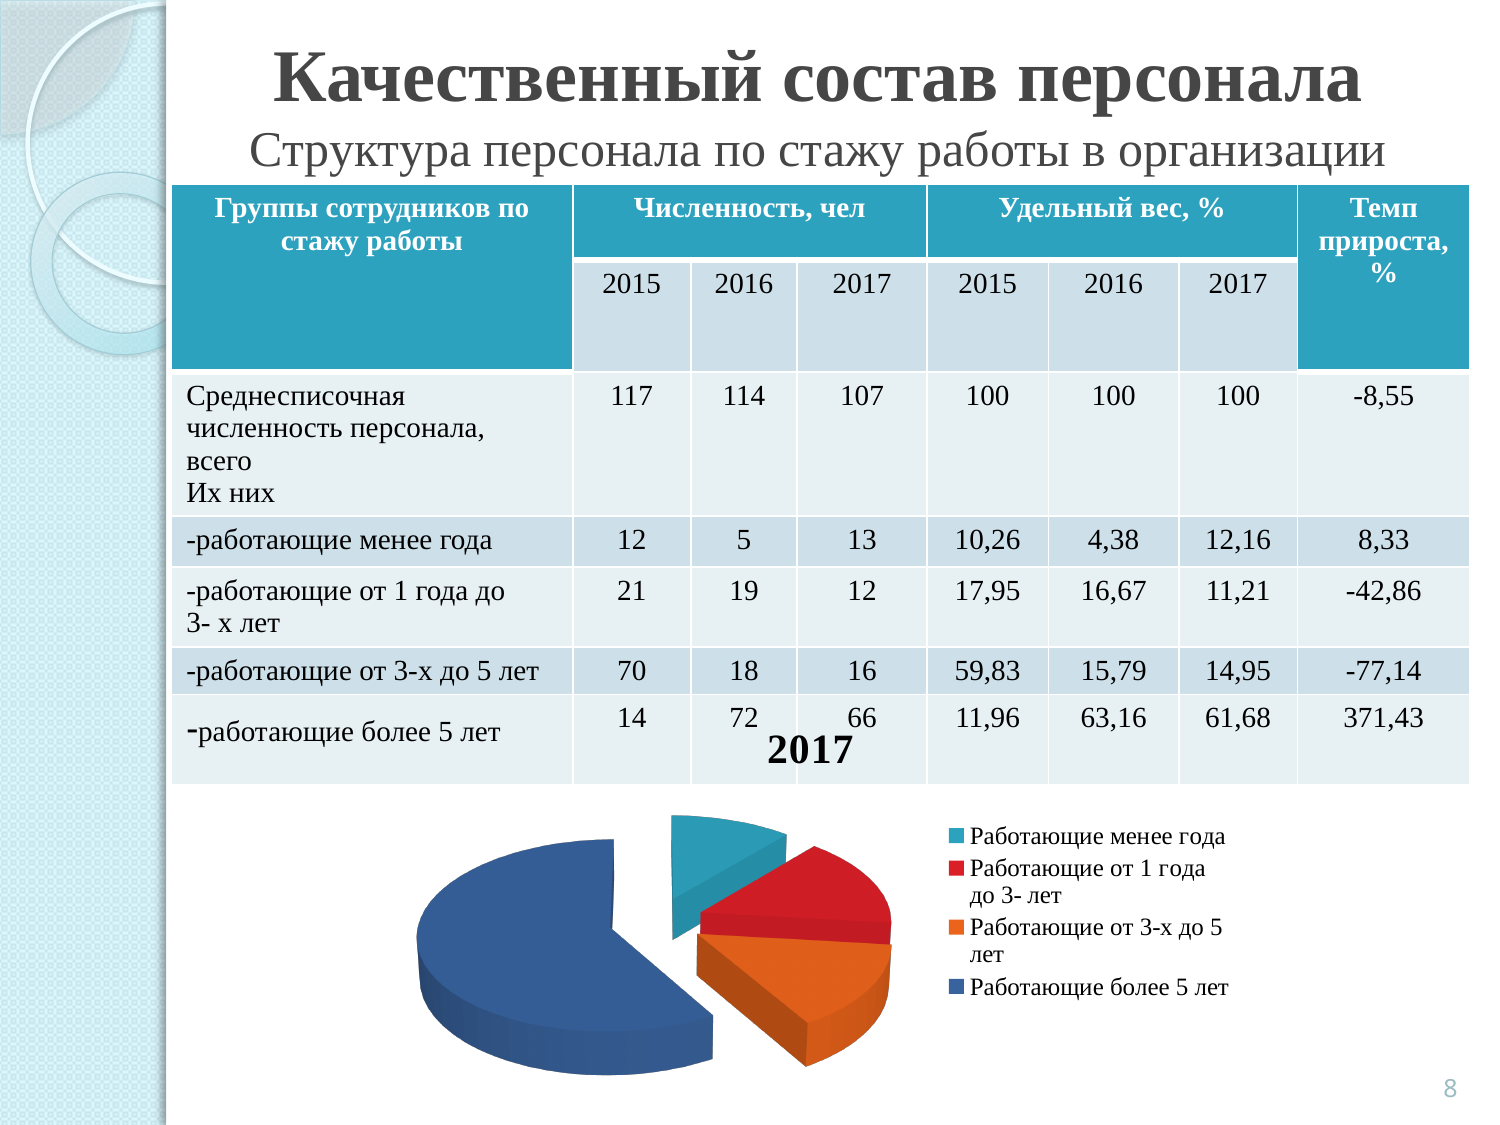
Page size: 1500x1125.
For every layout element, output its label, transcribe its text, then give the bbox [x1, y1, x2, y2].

table_cell 11,21 [1180, 568, 1297, 646]
slide_number 8 [1413, 1034, 1488, 1113]
table_cell 2016 [692, 263, 796, 371]
table_cell 2017 [798, 263, 926, 371]
table_cell -работающие от 1 года до 3- х лет [172, 568, 572, 646]
table_cell 2015 [928, 263, 1048, 371]
table_cell 117 [574, 373, 690, 515]
table_cell 8,33 [1298, 517, 1469, 566]
table_cell 100 [1049, 373, 1178, 515]
table_cell 100 [1180, 373, 1297, 515]
table_cell 100 [928, 373, 1048, 515]
table_cell 371,43 [1298, 695, 1469, 784]
table_header Группы сотрудников по стажу работы [172, 185, 572, 369]
table_cell -77,14 [1298, 648, 1469, 694]
table_cell -42,86 [1298, 568, 1469, 646]
title Качественный состав персонала Структура персонала по стажу работы в организации [171, 19, 1466, 184]
table_cell -8,55 [1298, 375, 1469, 515]
table_cell 16,67 [1049, 568, 1178, 646]
table_cell 59,83 [928, 648, 1048, 694]
table_cell -работающие менее года [172, 517, 572, 566]
table_cell 13 [798, 517, 926, 566]
table_cell 107 [798, 373, 926, 515]
table_header Удельный вес, % [928, 185, 1297, 257]
table_cell 15,79 [1049, 648, 1178, 694]
table_cell 10,26 [928, 517, 1048, 566]
table_cell 2016 [1049, 263, 1178, 371]
table_cell 114 [692, 373, 796, 515]
table_cell 21 [574, 568, 690, 646]
table_cell 61,68 [1251, 695, 1297, 784]
chart [371, 696, 1251, 1125]
table_cell 12,16 [1180, 517, 1297, 566]
table_cell 70 [574, 648, 690, 694]
table_cell -работающие более 5 лет [172, 695, 370, 784]
table_cell 4,38 [1049, 517, 1178, 566]
table_cell 5 [692, 517, 796, 566]
table_cell 2015 [574, 263, 690, 371]
table_cell 17,95 [928, 568, 1048, 646]
table_cell 12 [574, 517, 690, 566]
table_header Численность, чел [574, 185, 926, 257]
table_cell 18 [692, 648, 796, 694]
table_cell 14,95 [1180, 648, 1297, 694]
table_cell 19 [692, 568, 796, 646]
table_header Темп прироста,% [1298, 185, 1469, 369]
table_cell 12 [798, 568, 926, 646]
table_cell -работающие от 3-х до 5 лет [172, 648, 572, 694]
table_cell 16 [798, 648, 926, 694]
table_cell Среднесписочная численность персонала, всего Их них [172, 375, 572, 515]
table_cell 2017 [1180, 263, 1297, 371]
